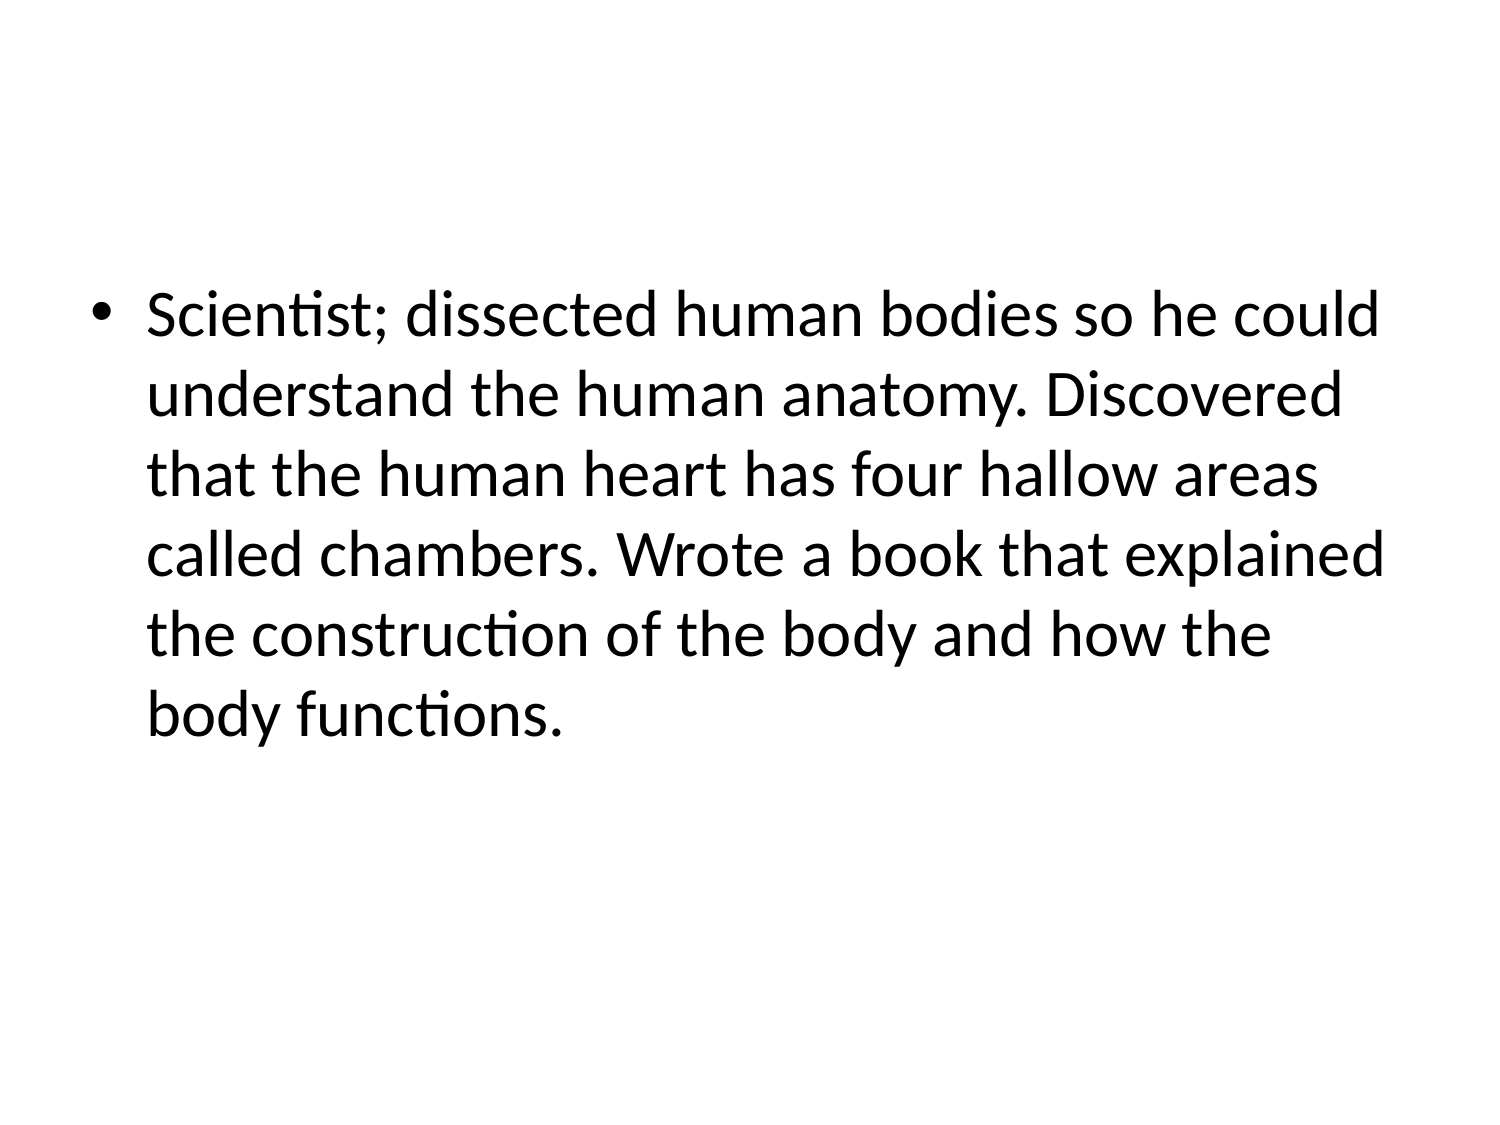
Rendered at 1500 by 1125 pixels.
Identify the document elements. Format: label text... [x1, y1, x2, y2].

list Scientist; dissected human bodies so he could understand the human anatomy. Discovered that the human heart has four hallow areas called chambers. Wrote a book that explained the construction of the body and how the body functions. [75, 262, 1425, 1005]
